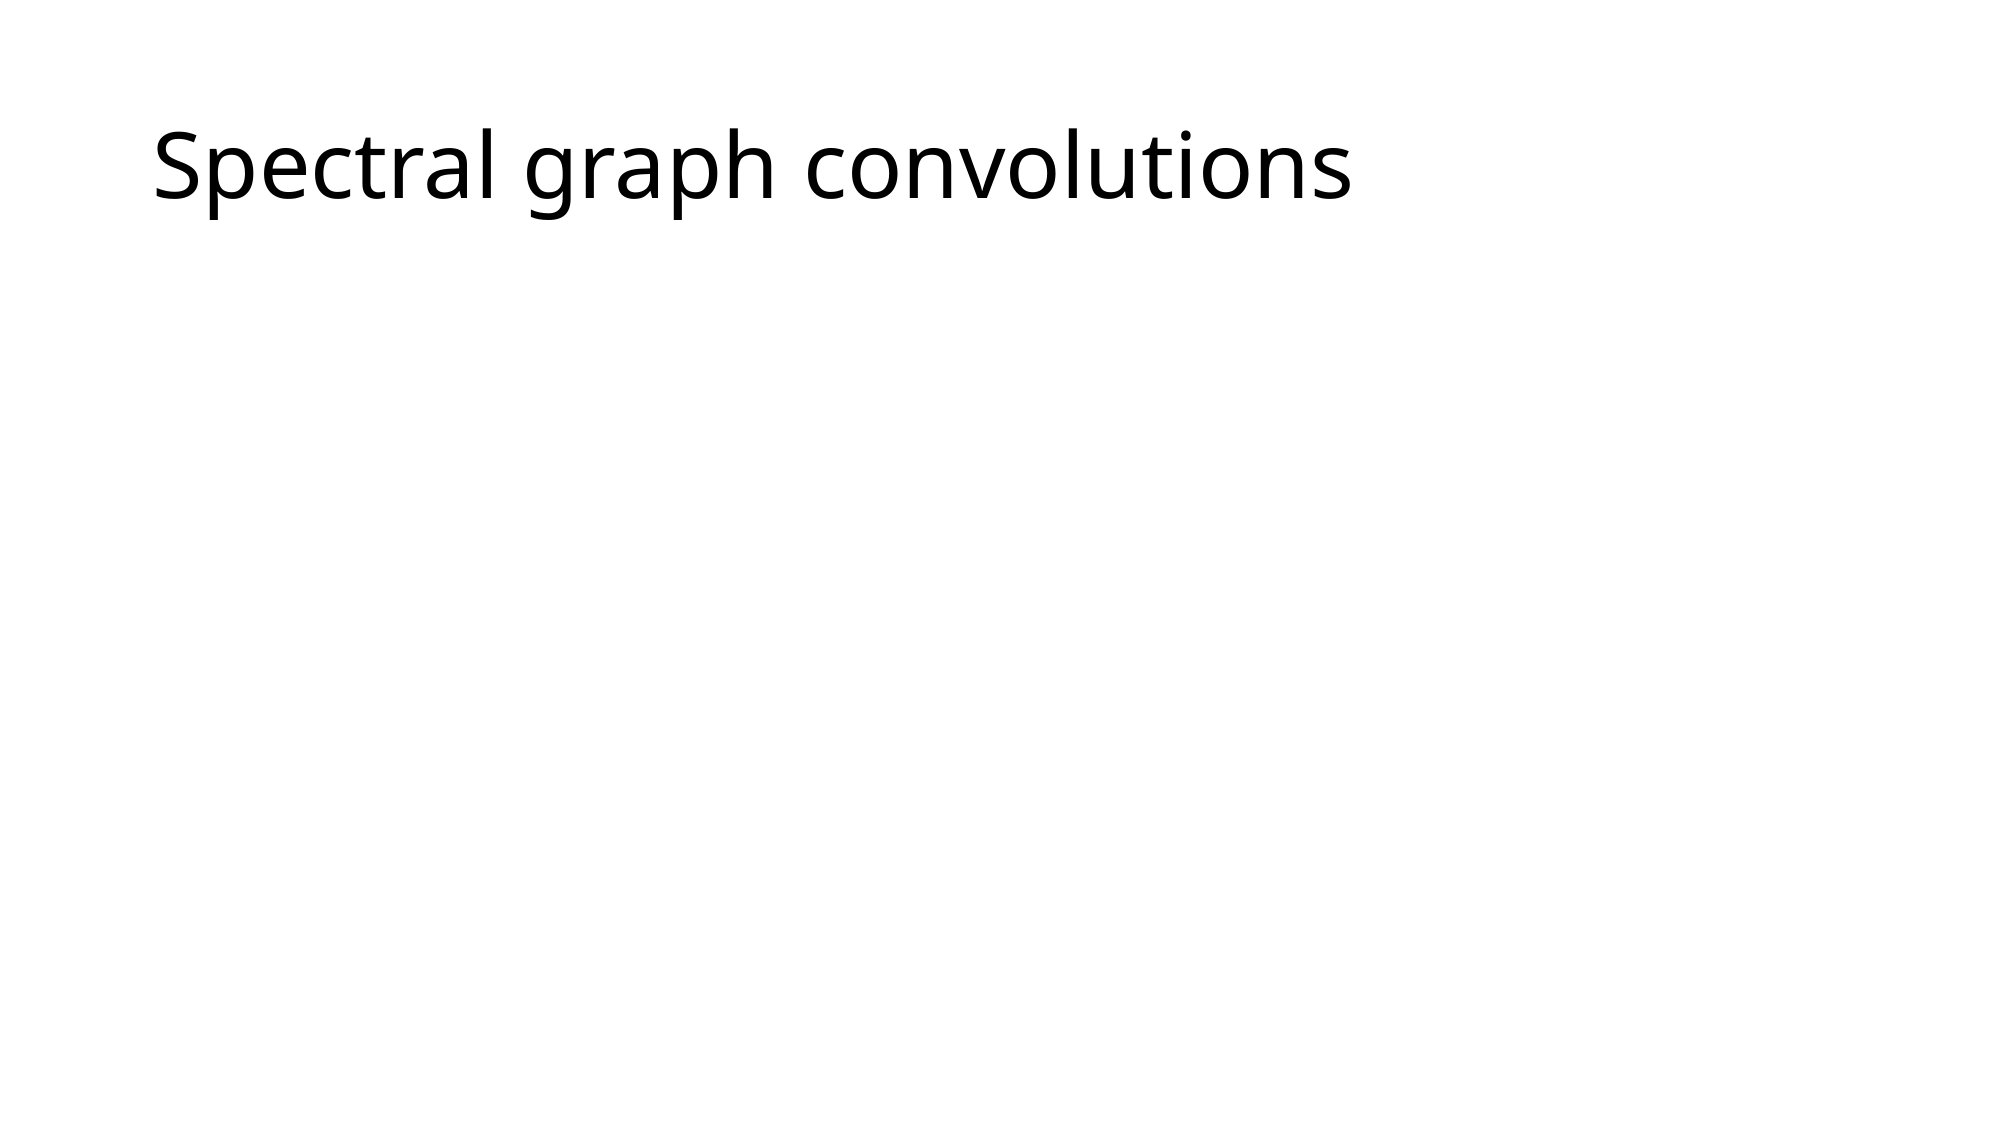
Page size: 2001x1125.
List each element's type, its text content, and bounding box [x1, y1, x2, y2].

title Spectral graph convolutions [137, 59, 1863, 278]
